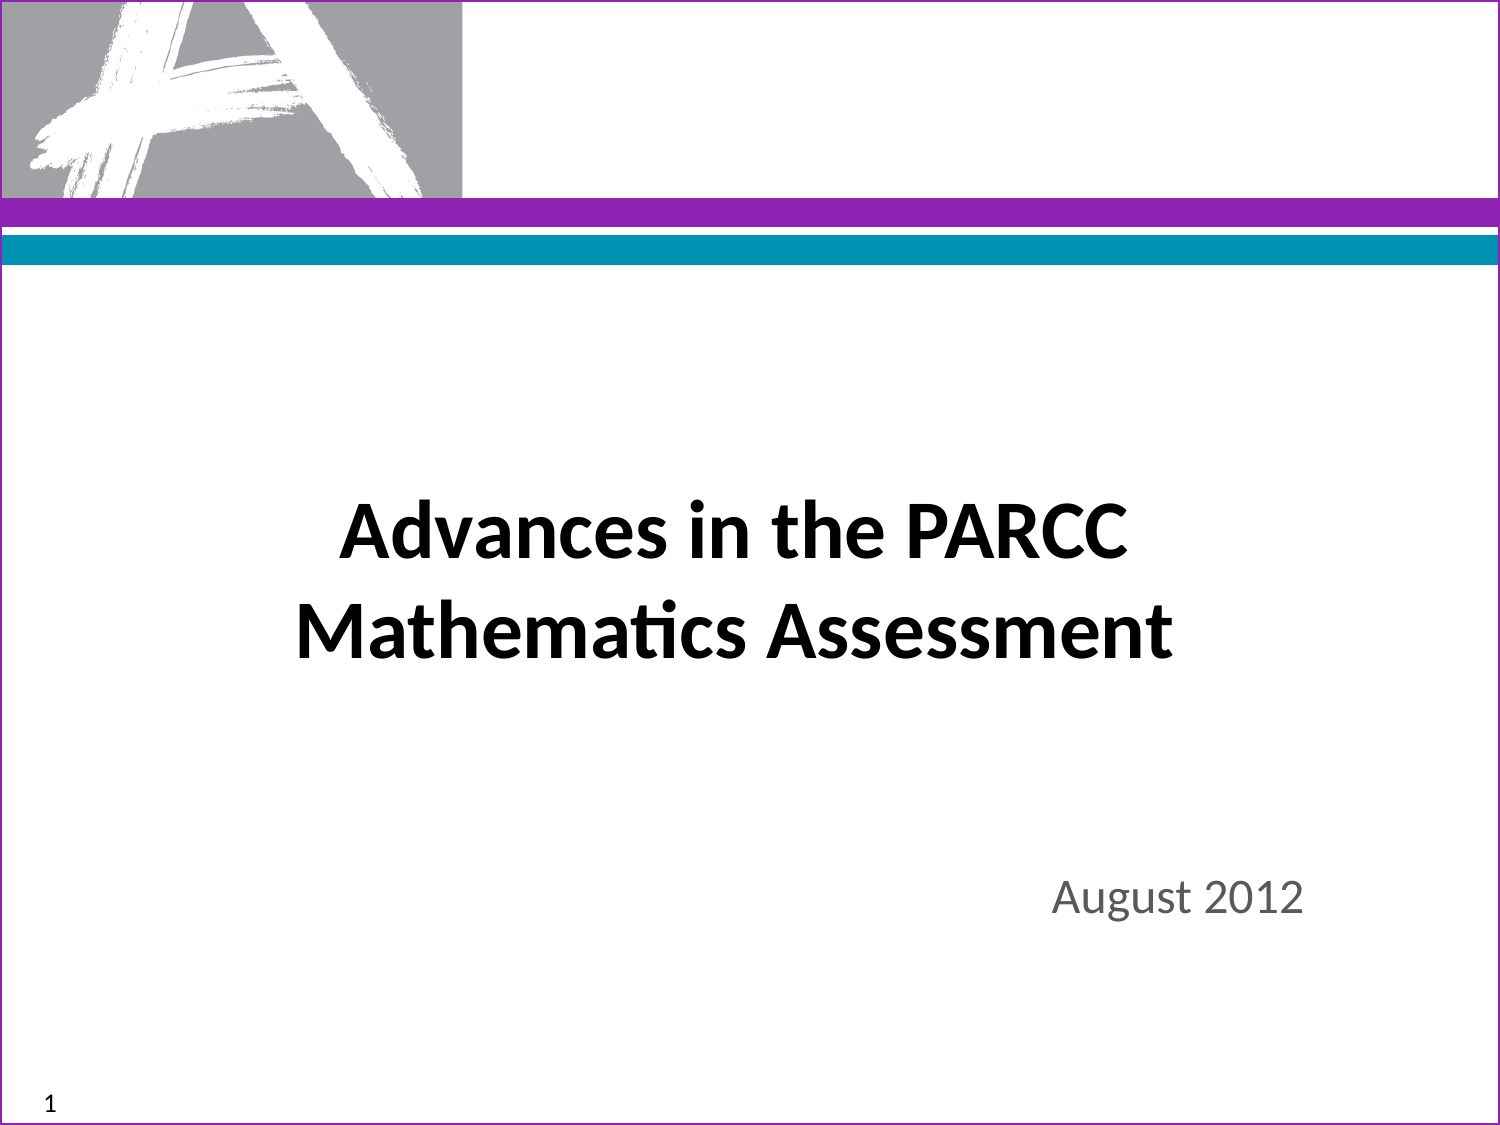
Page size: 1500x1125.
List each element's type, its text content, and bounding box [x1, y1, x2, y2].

list August 2012 [776, 772, 1320, 932]
title Advances in the PARCC Mathematics Assessment [161, 377, 1281, 773]
picture [2, 2, 463, 198]
slide_number 1 [0, 1077, 100, 1125]
